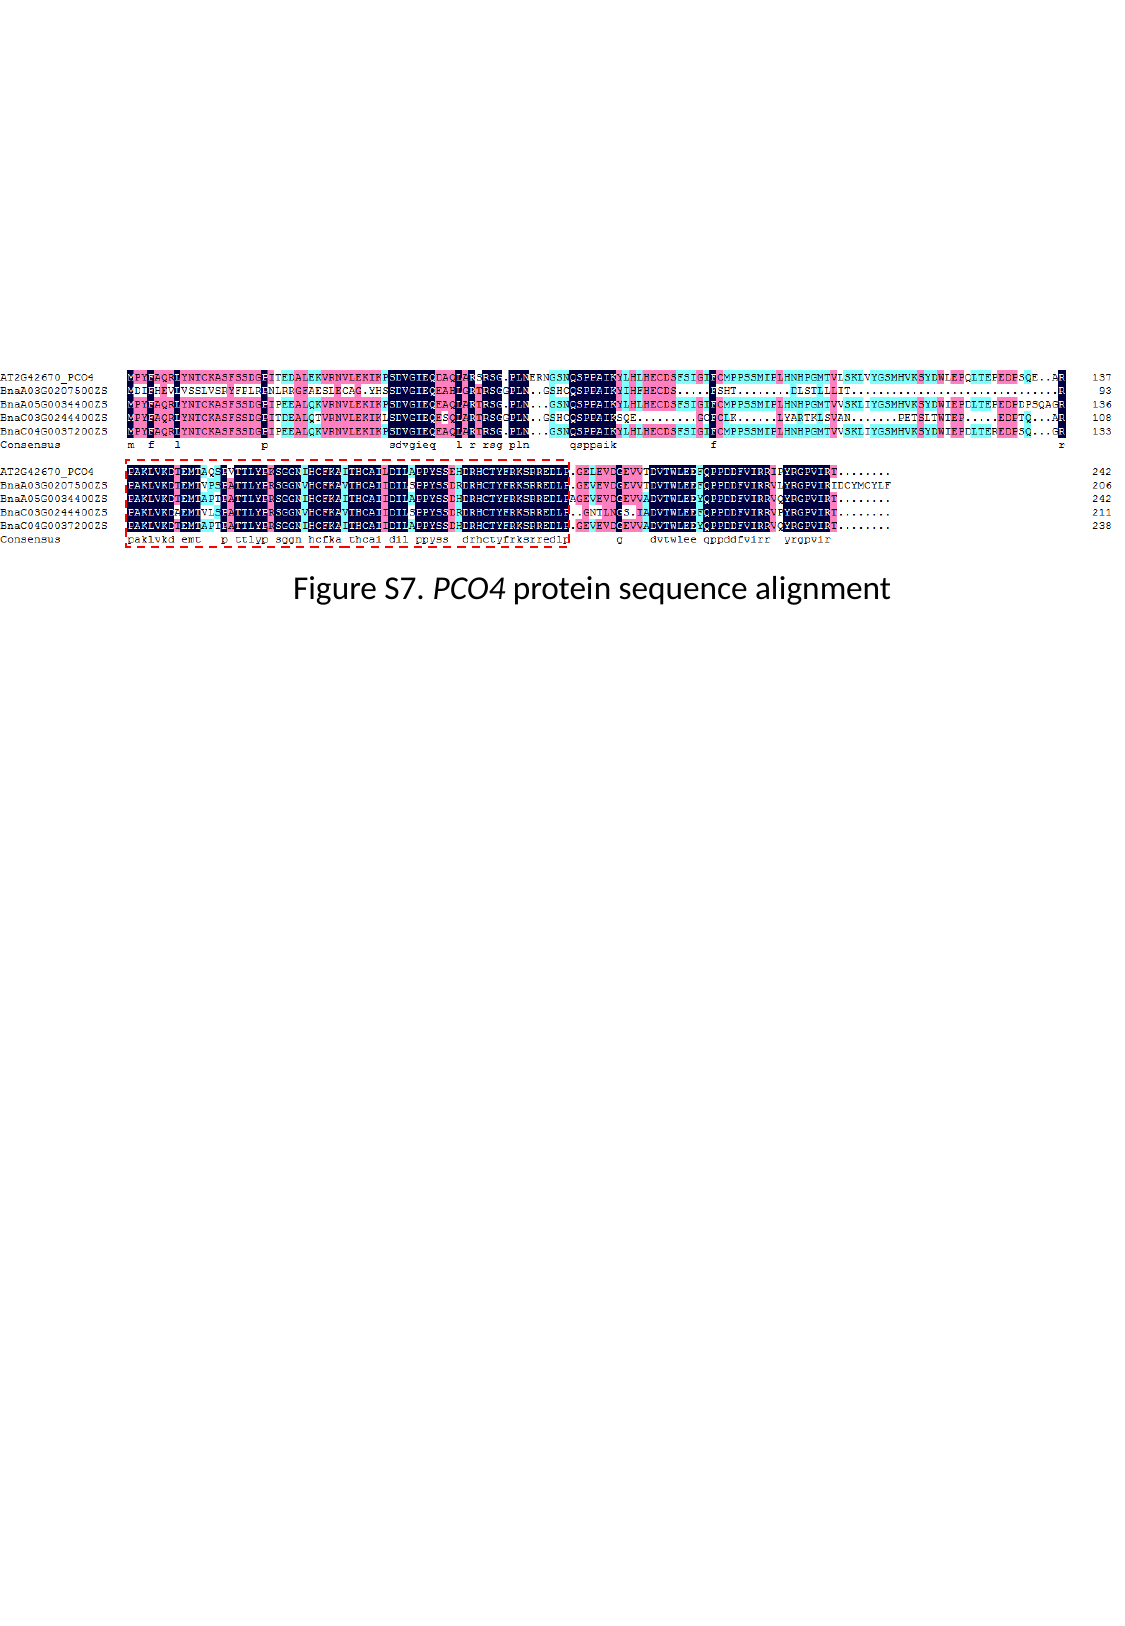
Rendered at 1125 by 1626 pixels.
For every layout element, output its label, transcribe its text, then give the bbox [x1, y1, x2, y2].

text_box Figure S7. PCO4 protein sequence alignment [278, 559, 921, 614]
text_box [0, 371, 1125, 559]
